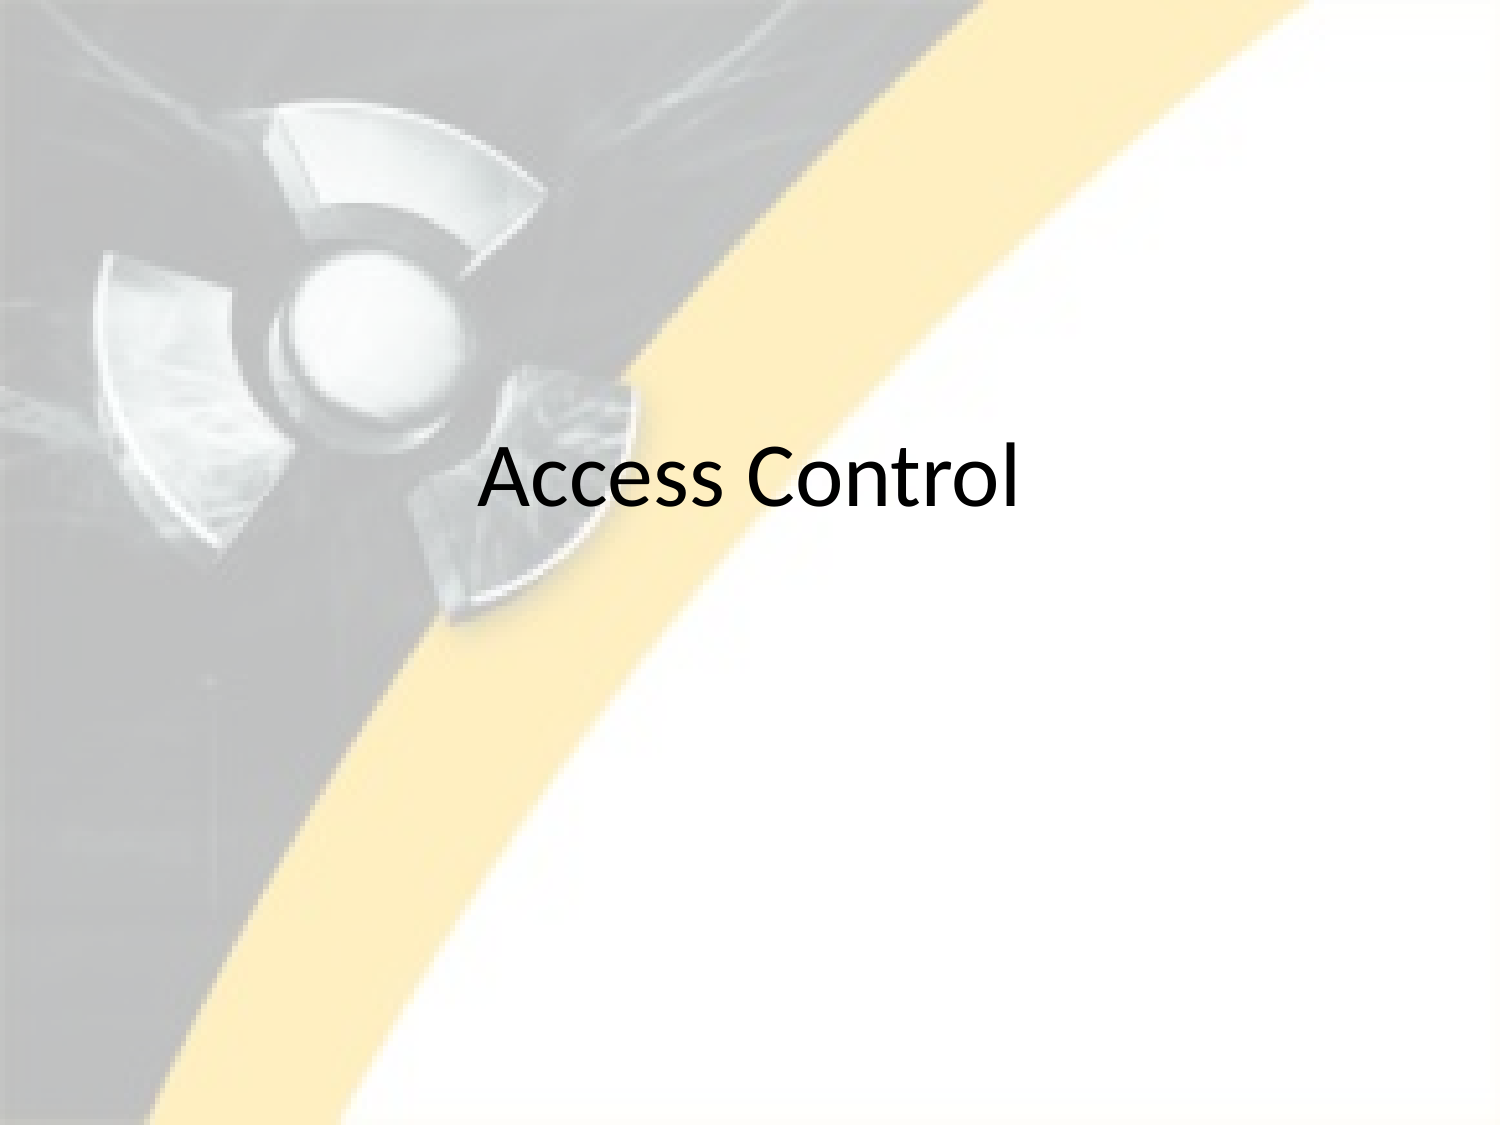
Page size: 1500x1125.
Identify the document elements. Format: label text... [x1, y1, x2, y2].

title Access Control [112, 349, 1388, 591]
